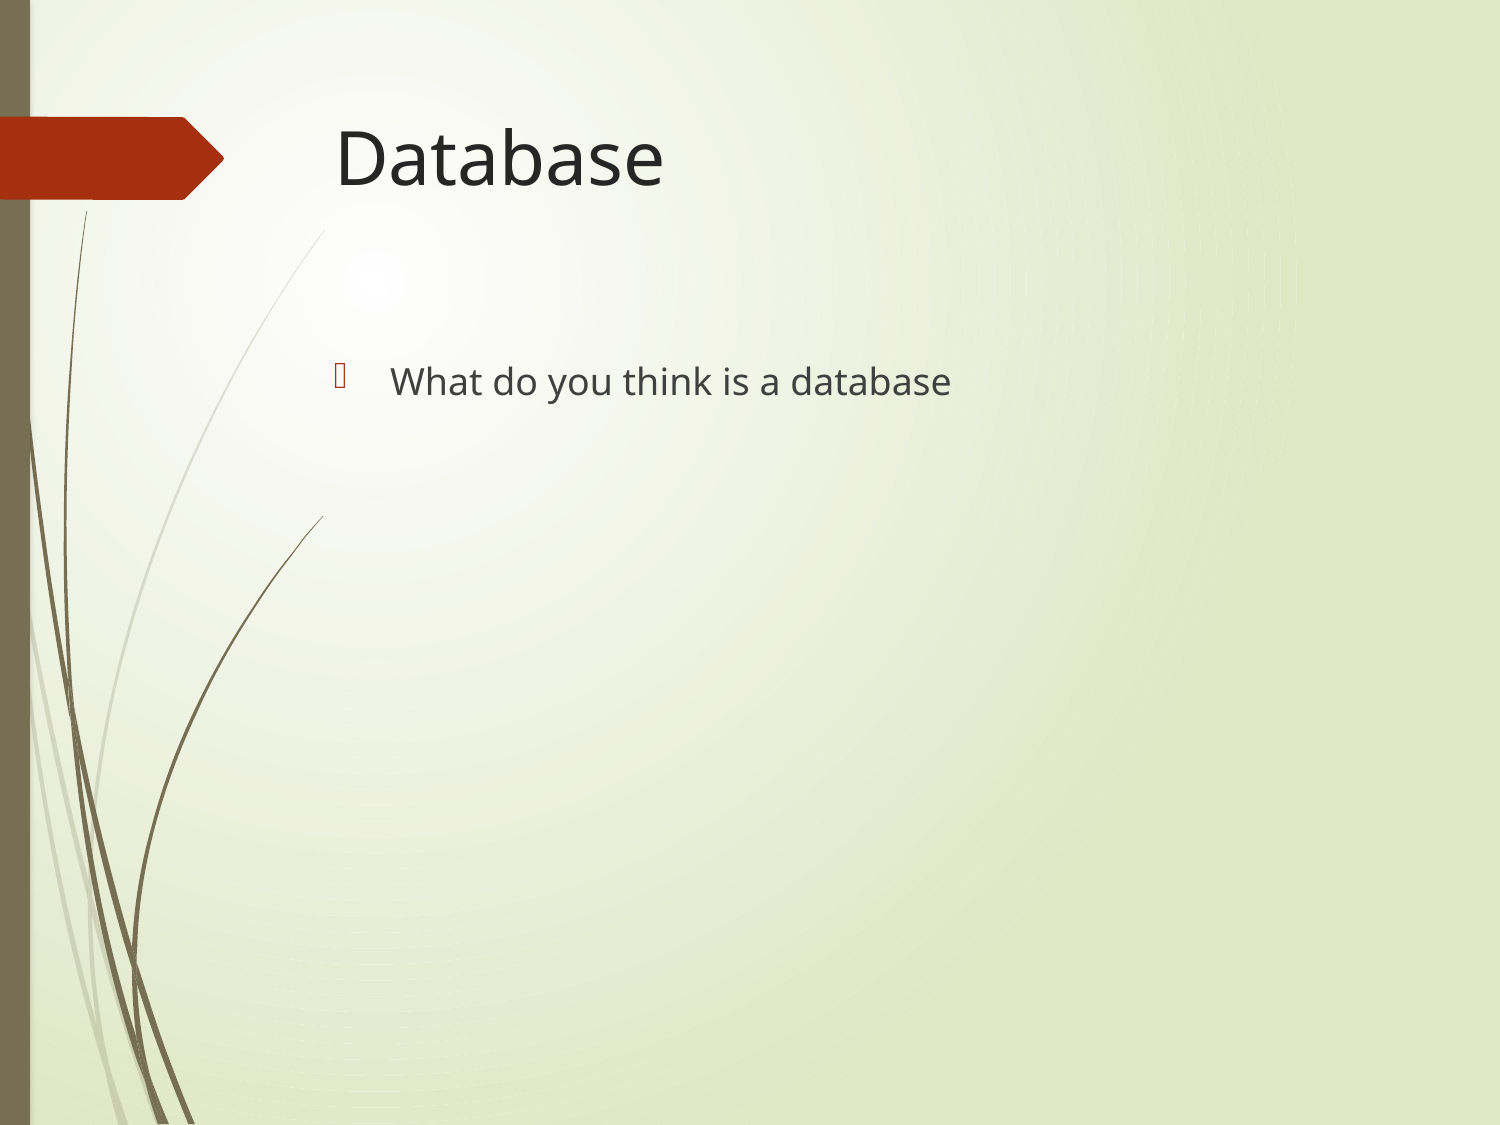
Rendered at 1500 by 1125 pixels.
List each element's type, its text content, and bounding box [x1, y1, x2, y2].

title Database [319, 102, 1400, 313]
list What do you think is a database [318, 350, 1400, 970]
